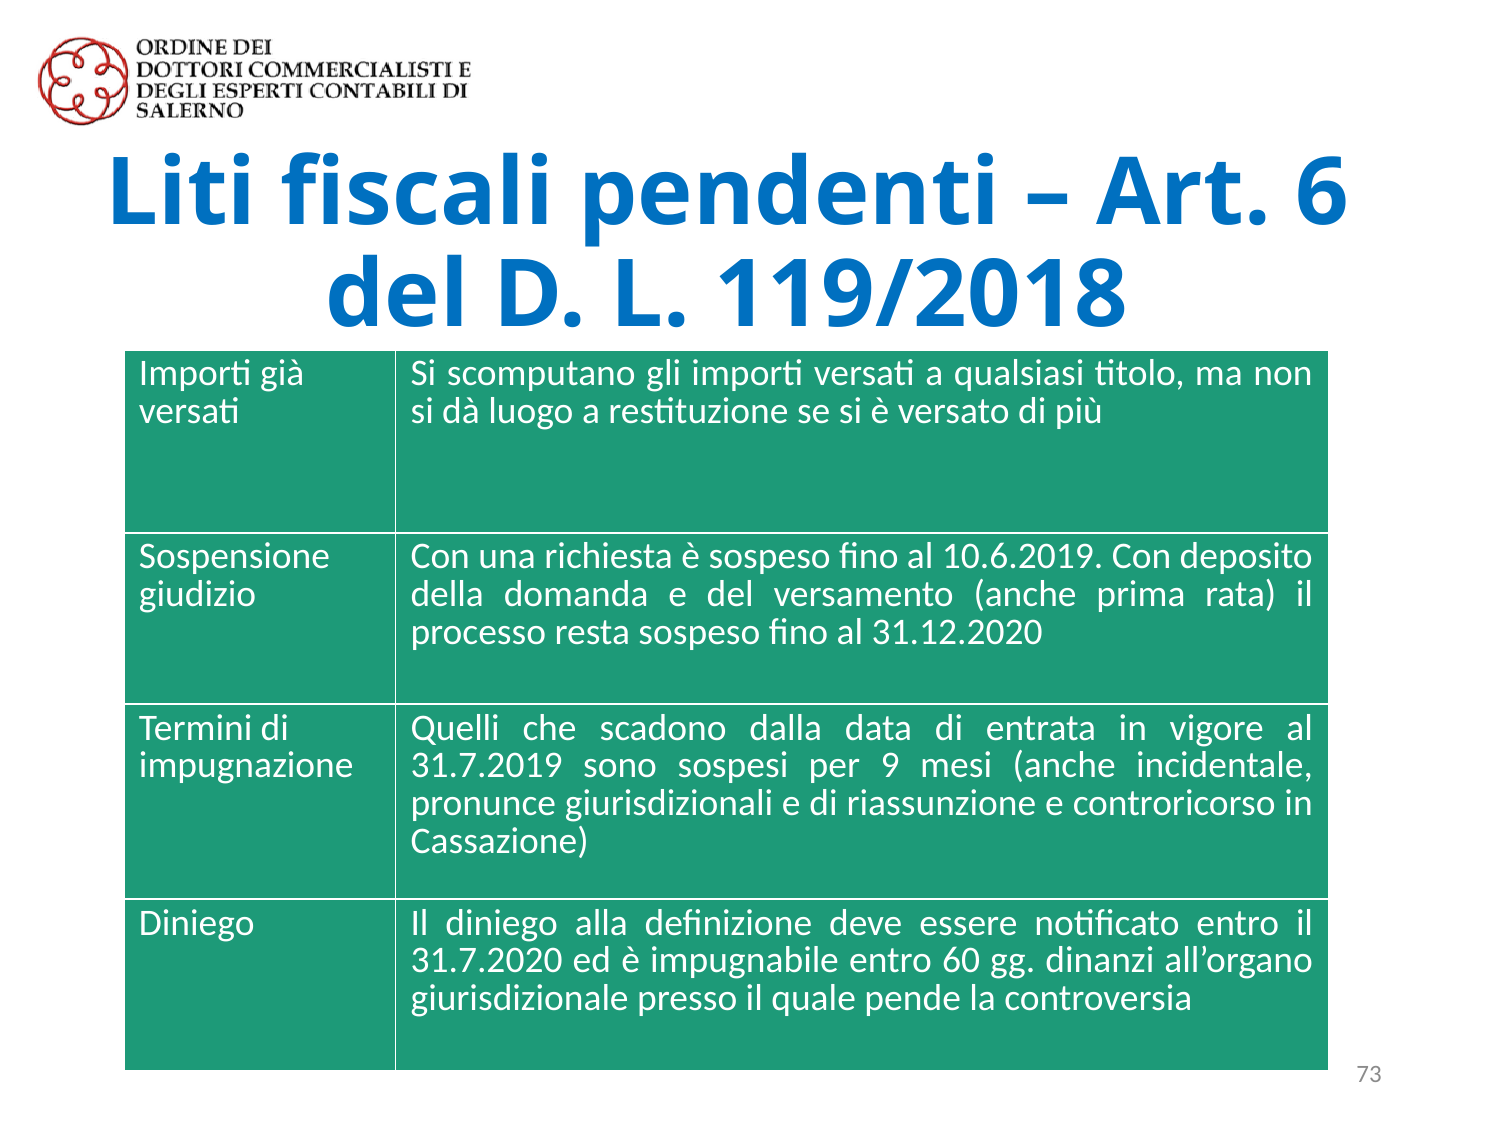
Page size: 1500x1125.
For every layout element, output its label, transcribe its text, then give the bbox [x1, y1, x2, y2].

table_cell Il diniego alla definizione deve essere notificato entro il 31.7.2020 ed è impugnabile entro 60 gg. dinanzi all’organo giurisdizionale presso il quale pende la controversia [396, 900, 1328, 1070]
slide_number 73 [1059, 1042, 1397, 1103]
picture [29, 29, 479, 127]
title Liti fiscali pendenti – Art. 6 del D. L. 119/2018 [58, 136, 1397, 233]
table_header Importi già versati [125, 351, 395, 532]
table_cell Termini di impugnazione [125, 705, 395, 898]
table_cell Con una richiesta è sospeso fino al 10.6.2019. Con deposito della domanda e del versamento (anche prima rata) il processo resta sospeso fino al 31.12.2020 [396, 534, 1328, 703]
table_cell Sospensione giudizio [125, 534, 395, 703]
table_header Si scomputano gli importi versati a qualsiasi titolo, ma non si dà luogo a restituzione se si è versato di più [396, 351, 1328, 532]
table_cell Quelli che scadono dalla data di entrata in vigore al 31.7.2019 sono sospesi per 9 mesi (anche incidentale, pronunce giurisdizionali e di riassunzione e controricorso in Cassazione) [396, 705, 1328, 898]
table_cell Diniego [125, 900, 395, 1070]
